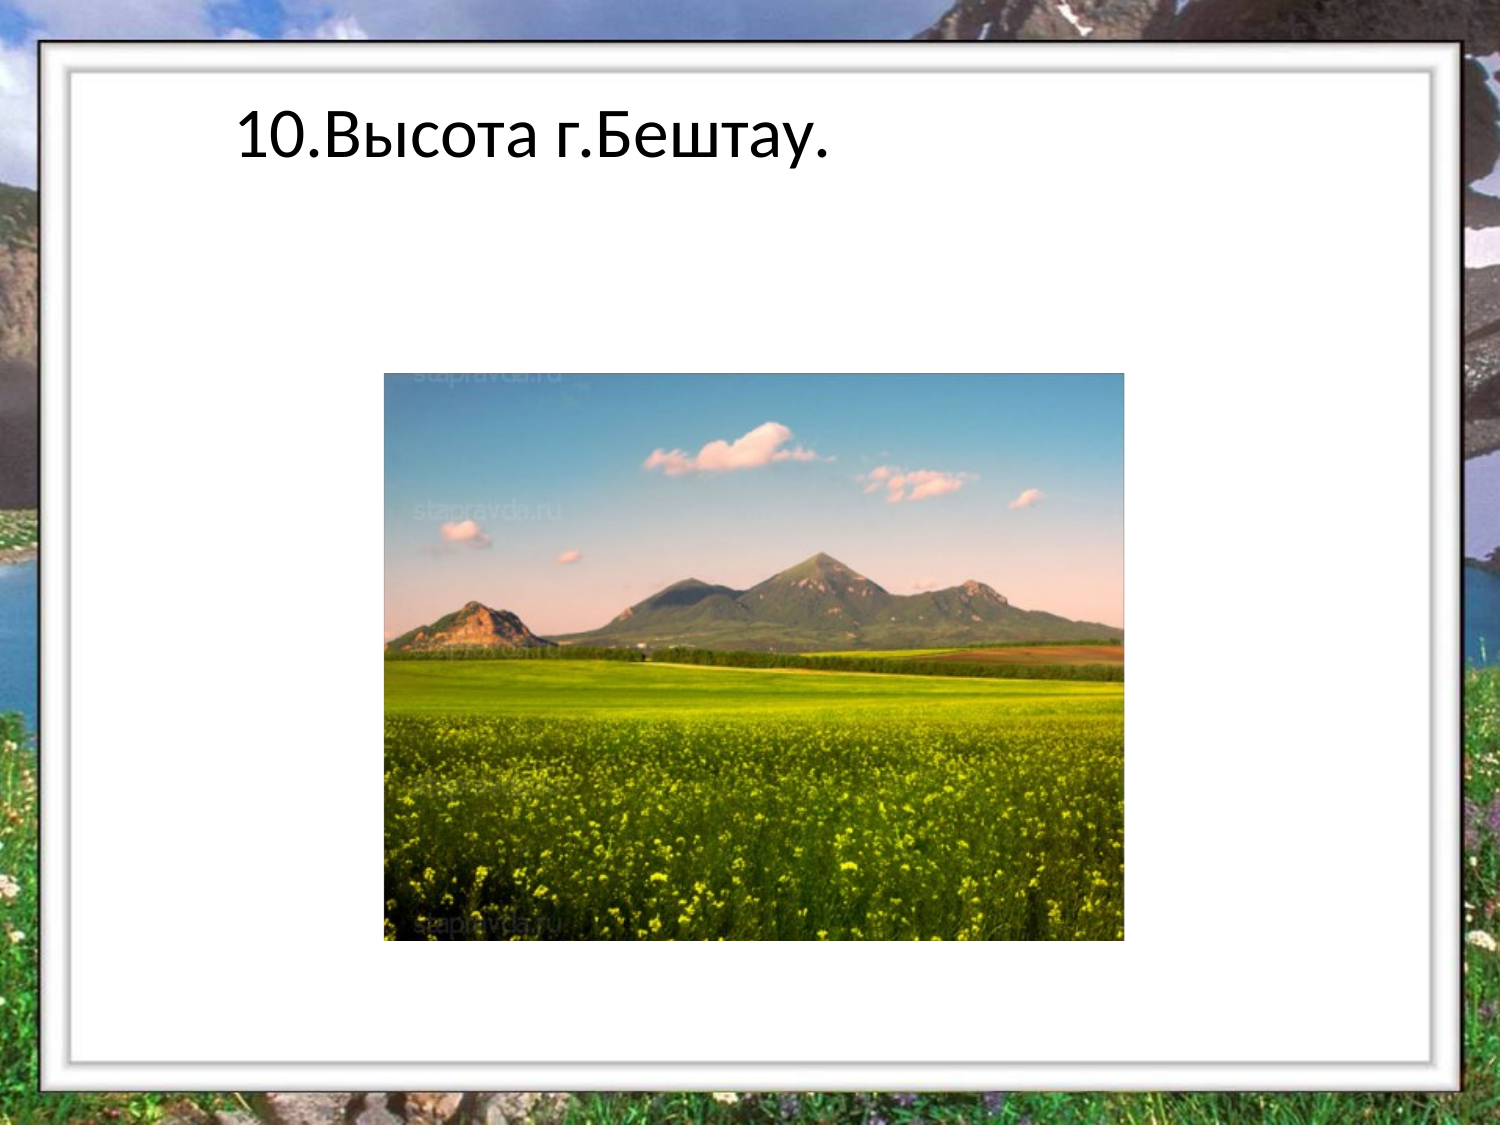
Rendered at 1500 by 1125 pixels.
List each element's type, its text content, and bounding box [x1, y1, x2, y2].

picture [0, 0, 1500, 1125]
title 10.Высота г.Бештау. [218, 78, 1199, 266]
